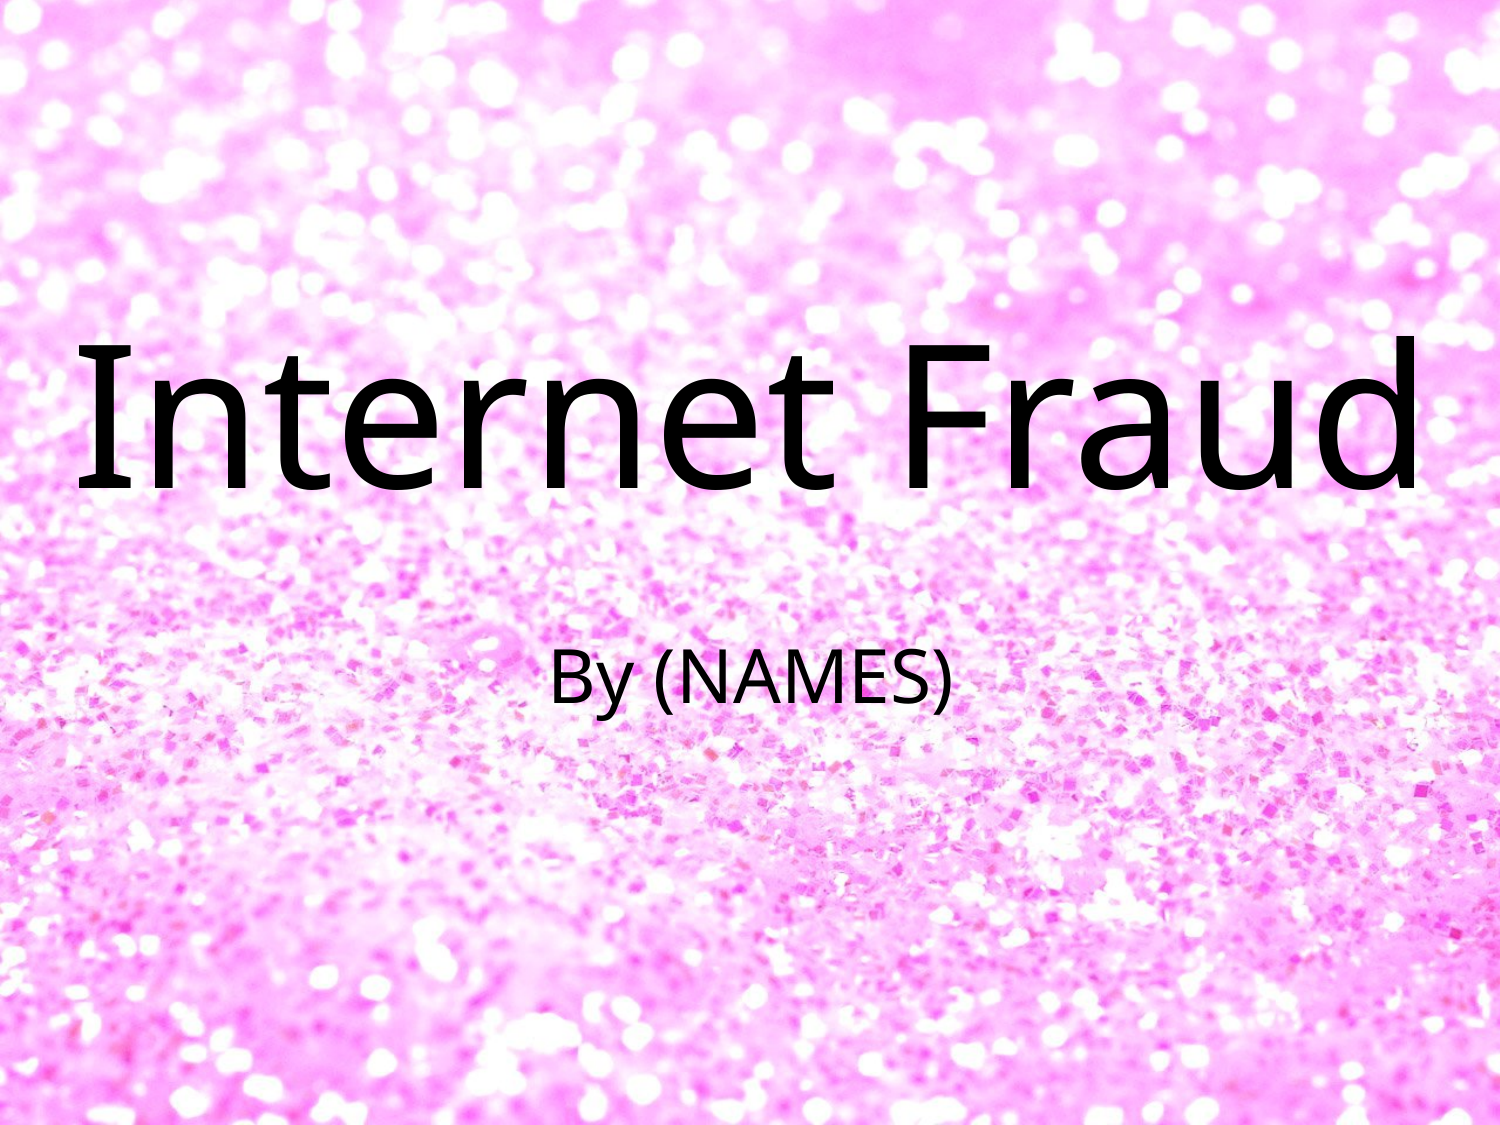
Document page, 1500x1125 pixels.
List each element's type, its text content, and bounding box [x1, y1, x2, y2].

text_box Internet Fraud By (NAMES) [2, 281, 1500, 726]
picture [0, 0, 1500, 1125]
